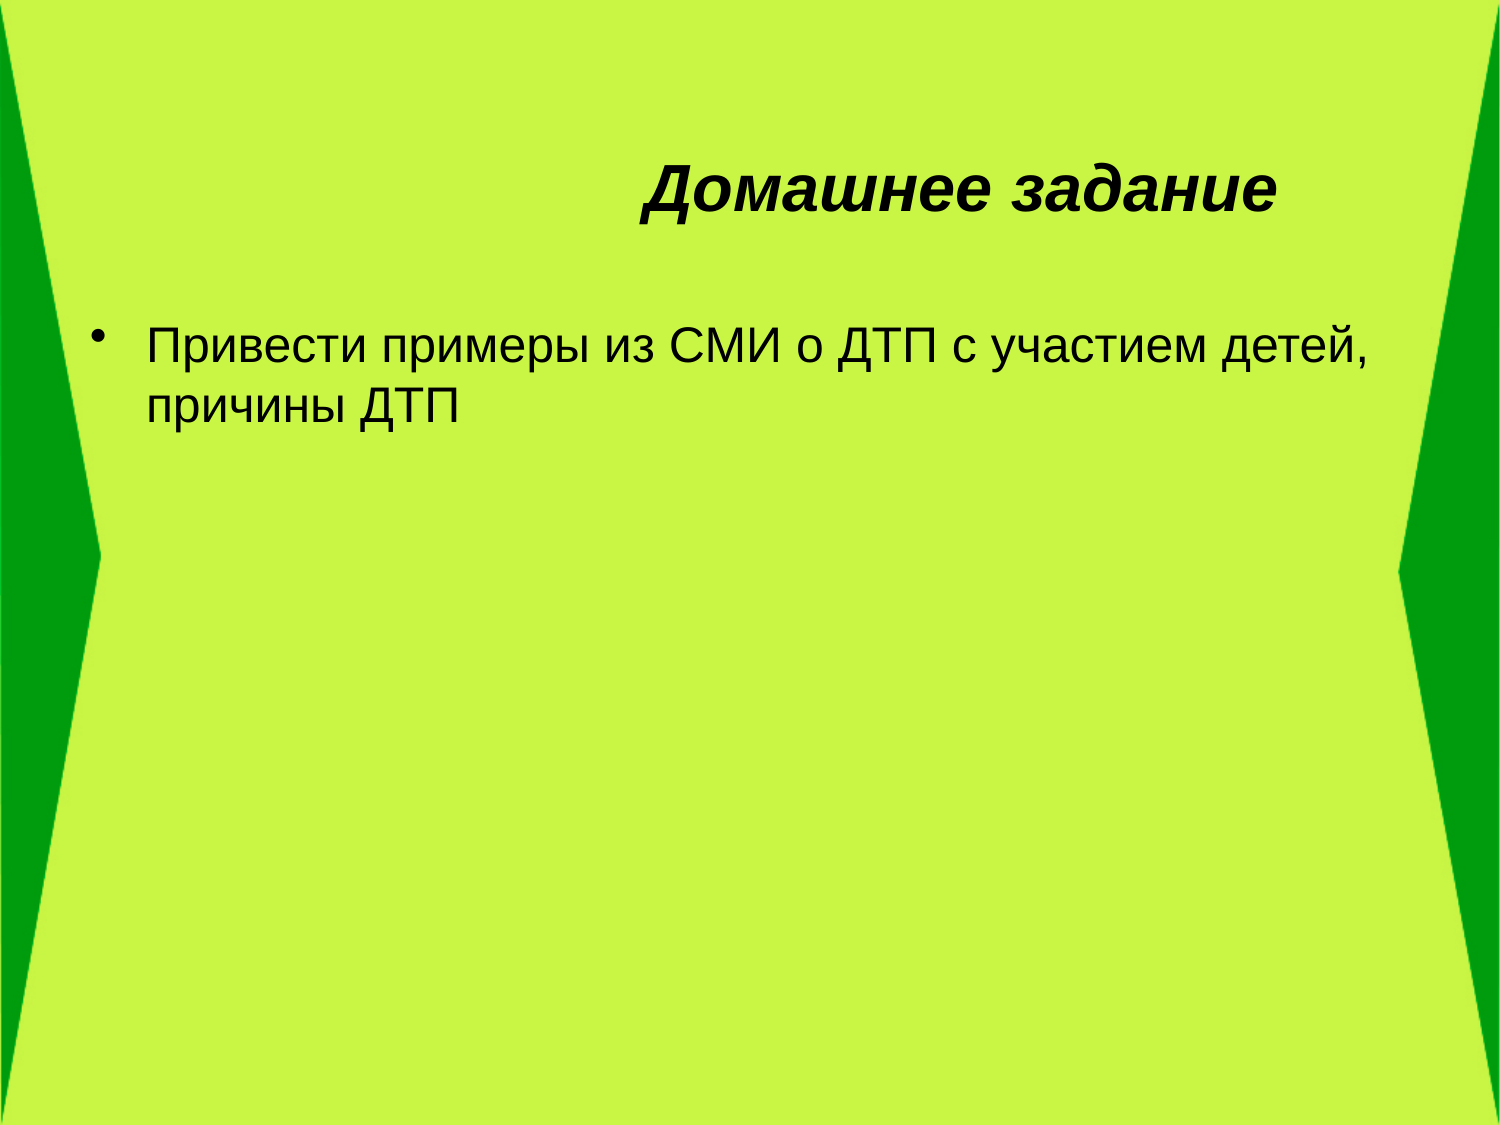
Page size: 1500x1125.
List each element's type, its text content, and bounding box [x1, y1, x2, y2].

title Домашнее задание [443, 44, 1480, 233]
picture [0, 0, 1500, 1125]
list Привести примеры из СМИ о ДТП с участием детей, причины ДТП [74, 304, 1425, 1006]
